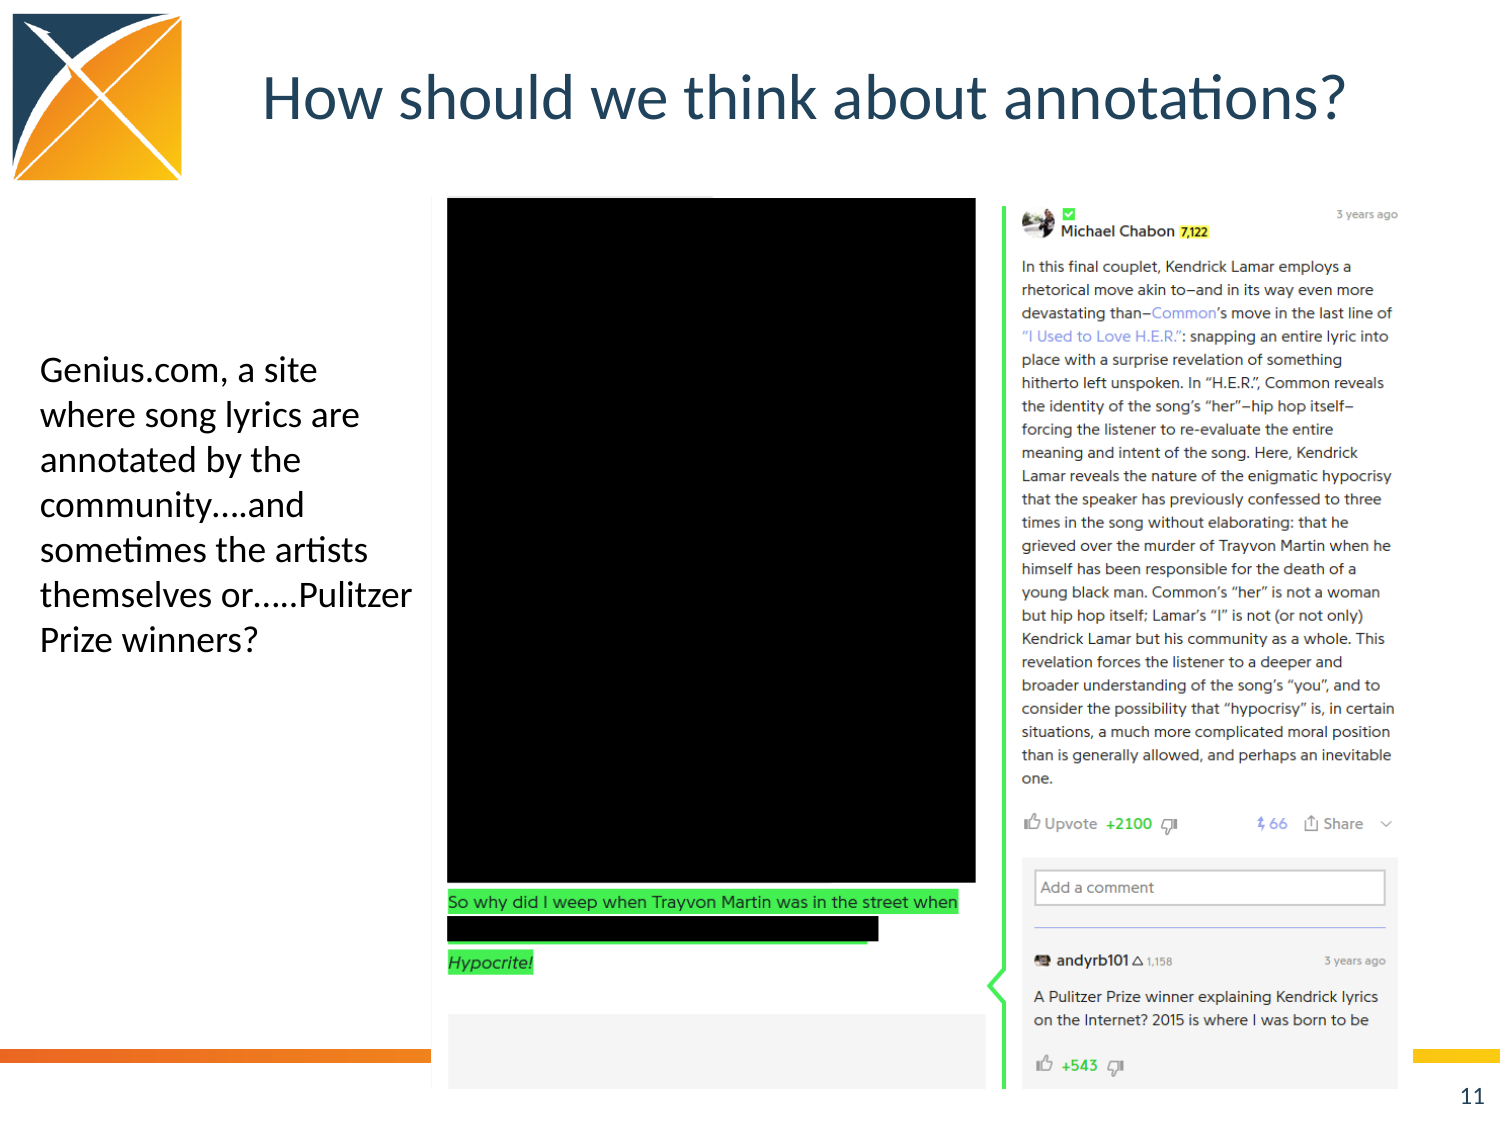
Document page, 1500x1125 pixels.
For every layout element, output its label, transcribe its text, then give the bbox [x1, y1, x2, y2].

title How should we think about annotations? [187, 24, 1425, 163]
text_box Genius.com, a site where song lyrics are annotated by the community….and sometimes the artists themselves or…..Pulitzer Prize winners? [24, 337, 426, 668]
picture [0, 0, 206, 200]
slide_number 11 [1149, 1065, 1500, 1125]
picture [431, 195, 1413, 1090]
